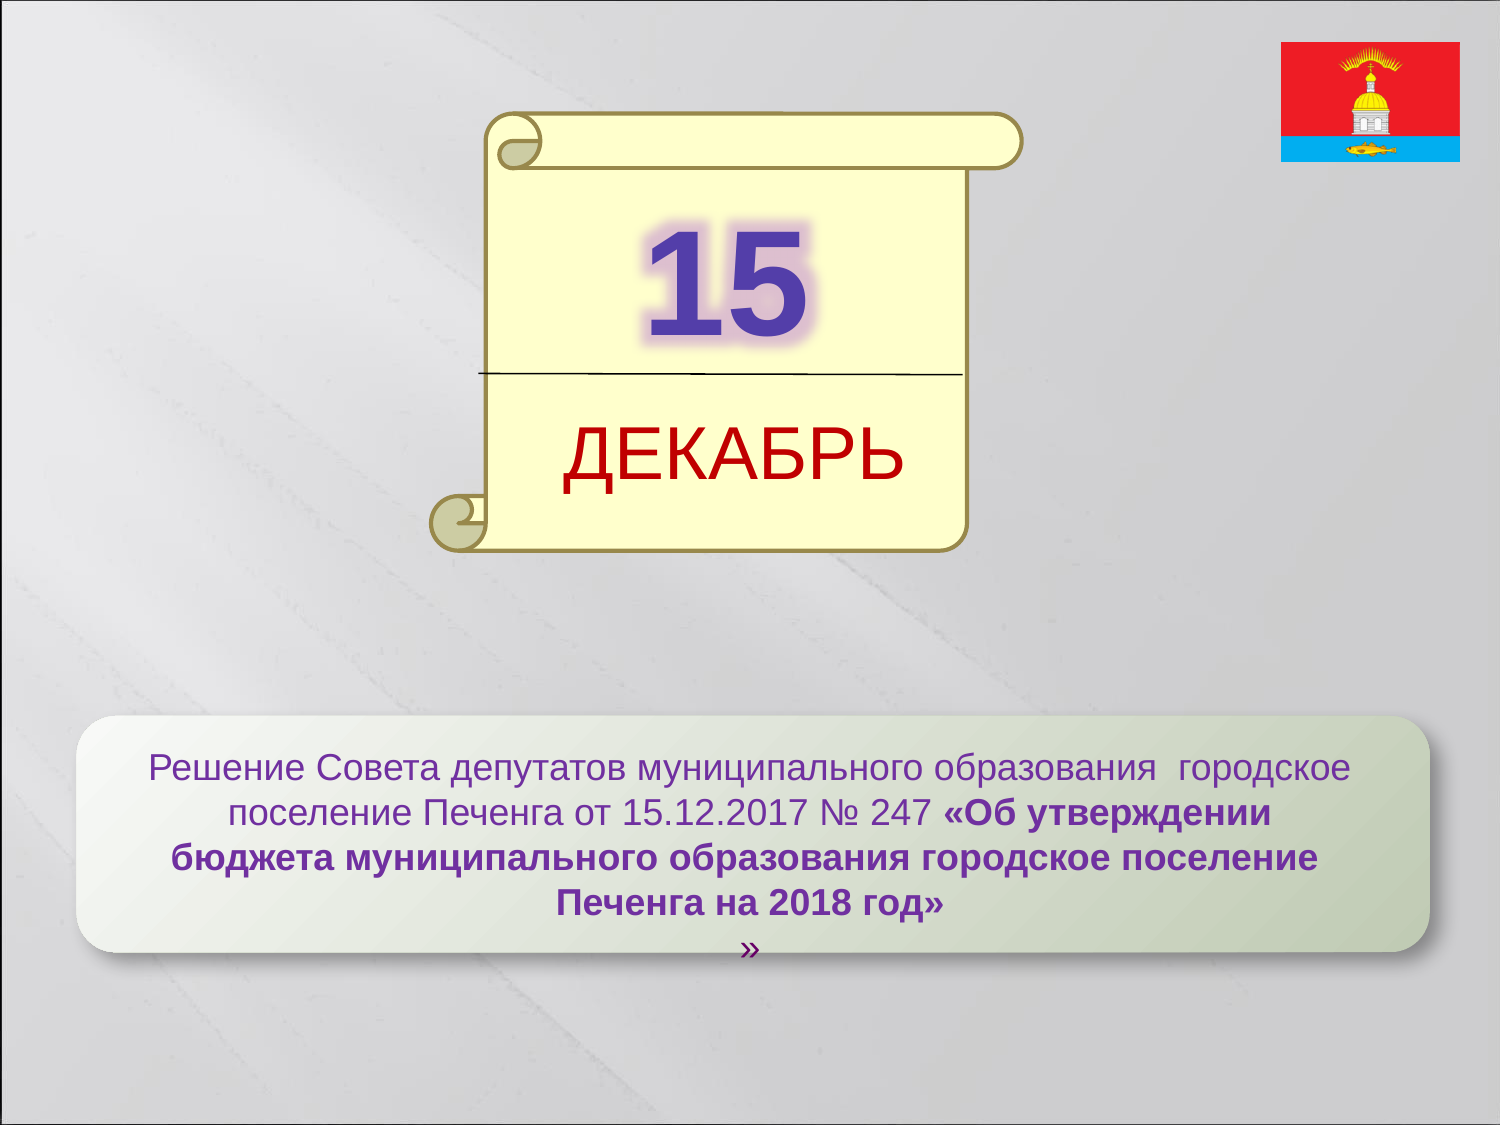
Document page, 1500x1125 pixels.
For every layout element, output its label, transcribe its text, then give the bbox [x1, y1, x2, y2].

picture [0, 0, 1500, 1125]
text_box Решение Совета депутатов муниципального образования городское поселение Печенга от 15.12.2017 № 247 «Об утверждении бюджета муниципального образования городское поселение Печенга на 2018 год» » [129, 735, 1371, 976]
text_box 15 [525, 177, 928, 373]
text_box [428, 111, 1024, 553]
table_cell 07 [516, 168, 937, 373]
text_box [75, 715, 1431, 953]
text_box ДЕКАБРЬ [549, 397, 951, 502]
